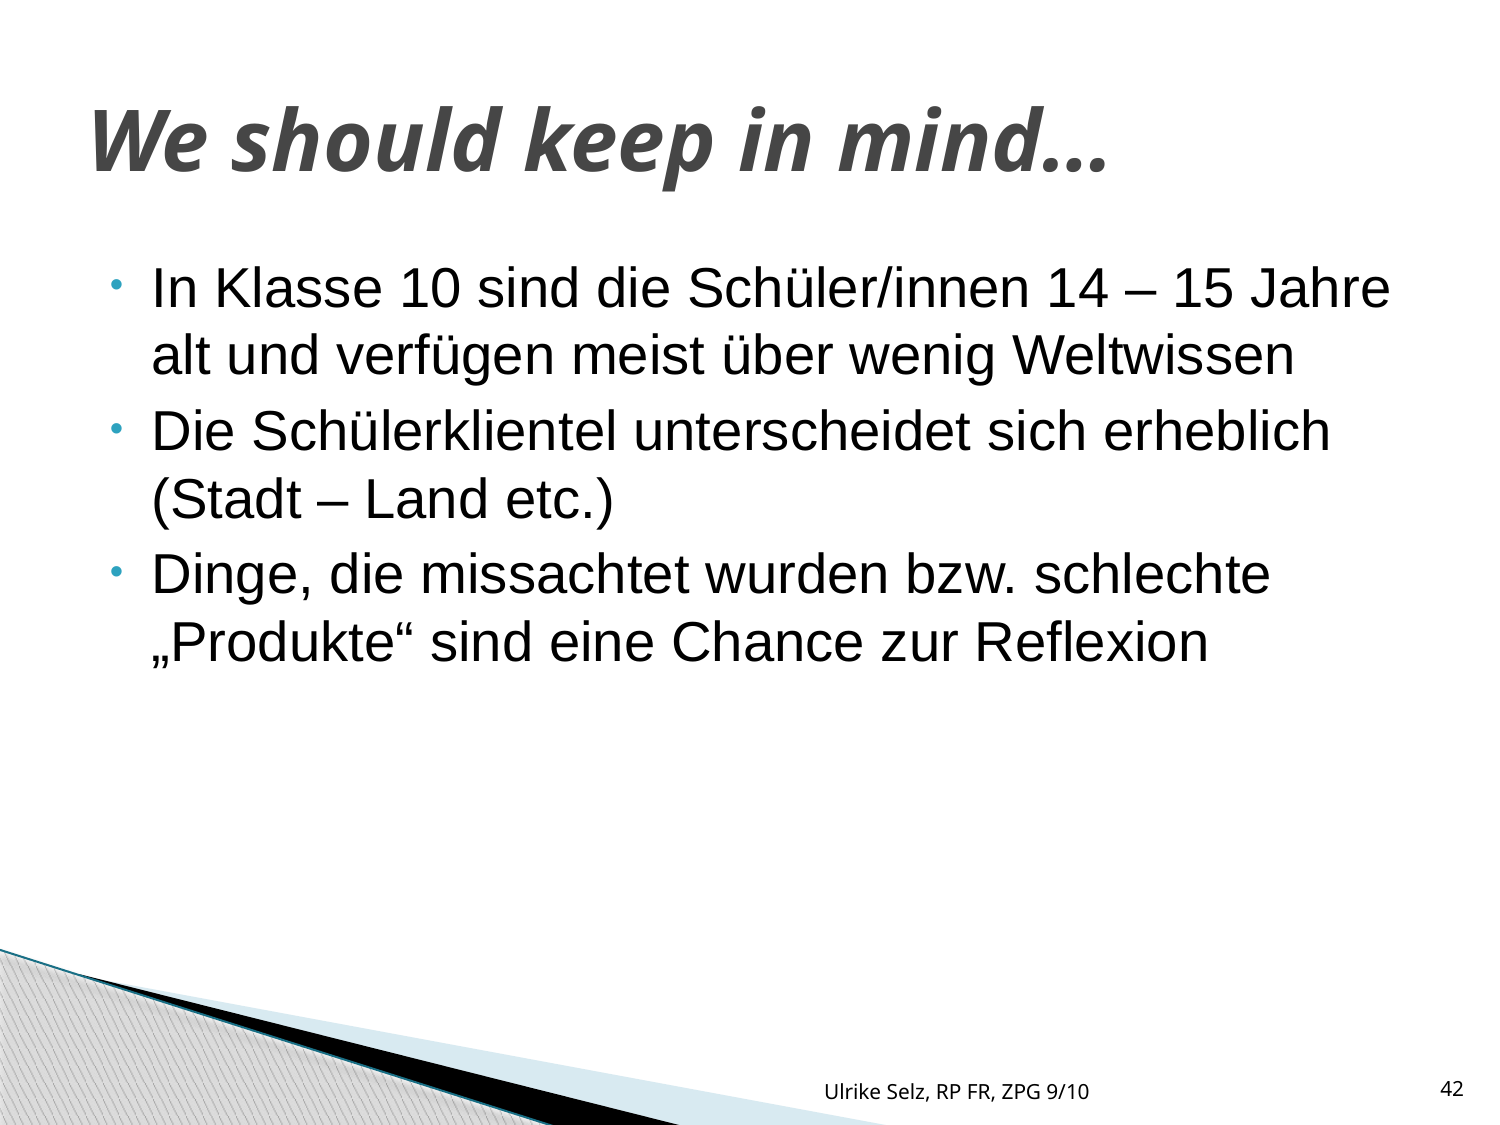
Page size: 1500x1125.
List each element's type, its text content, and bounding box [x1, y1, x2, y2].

list In Klasse 10 sind die Schüler/innen 14 – 15 Jahre alt und verfügen meist über wenig Weltwissen Die Schülerklientel unterscheidet sich erheblich (Stadt – Land etc.) Dinge, die missachtet wurden bzw. schlechte „Produkte“ sind eine Chance zur Reflexion [76, 243, 1428, 953]
title We should keep in mind… [72, 43, 1423, 232]
slide_number 42 [1418, 1051, 1479, 1112]
text_box Ulrike Selz, RP FR, ZPG 9/10 [718, 1051, 1105, 1112]
